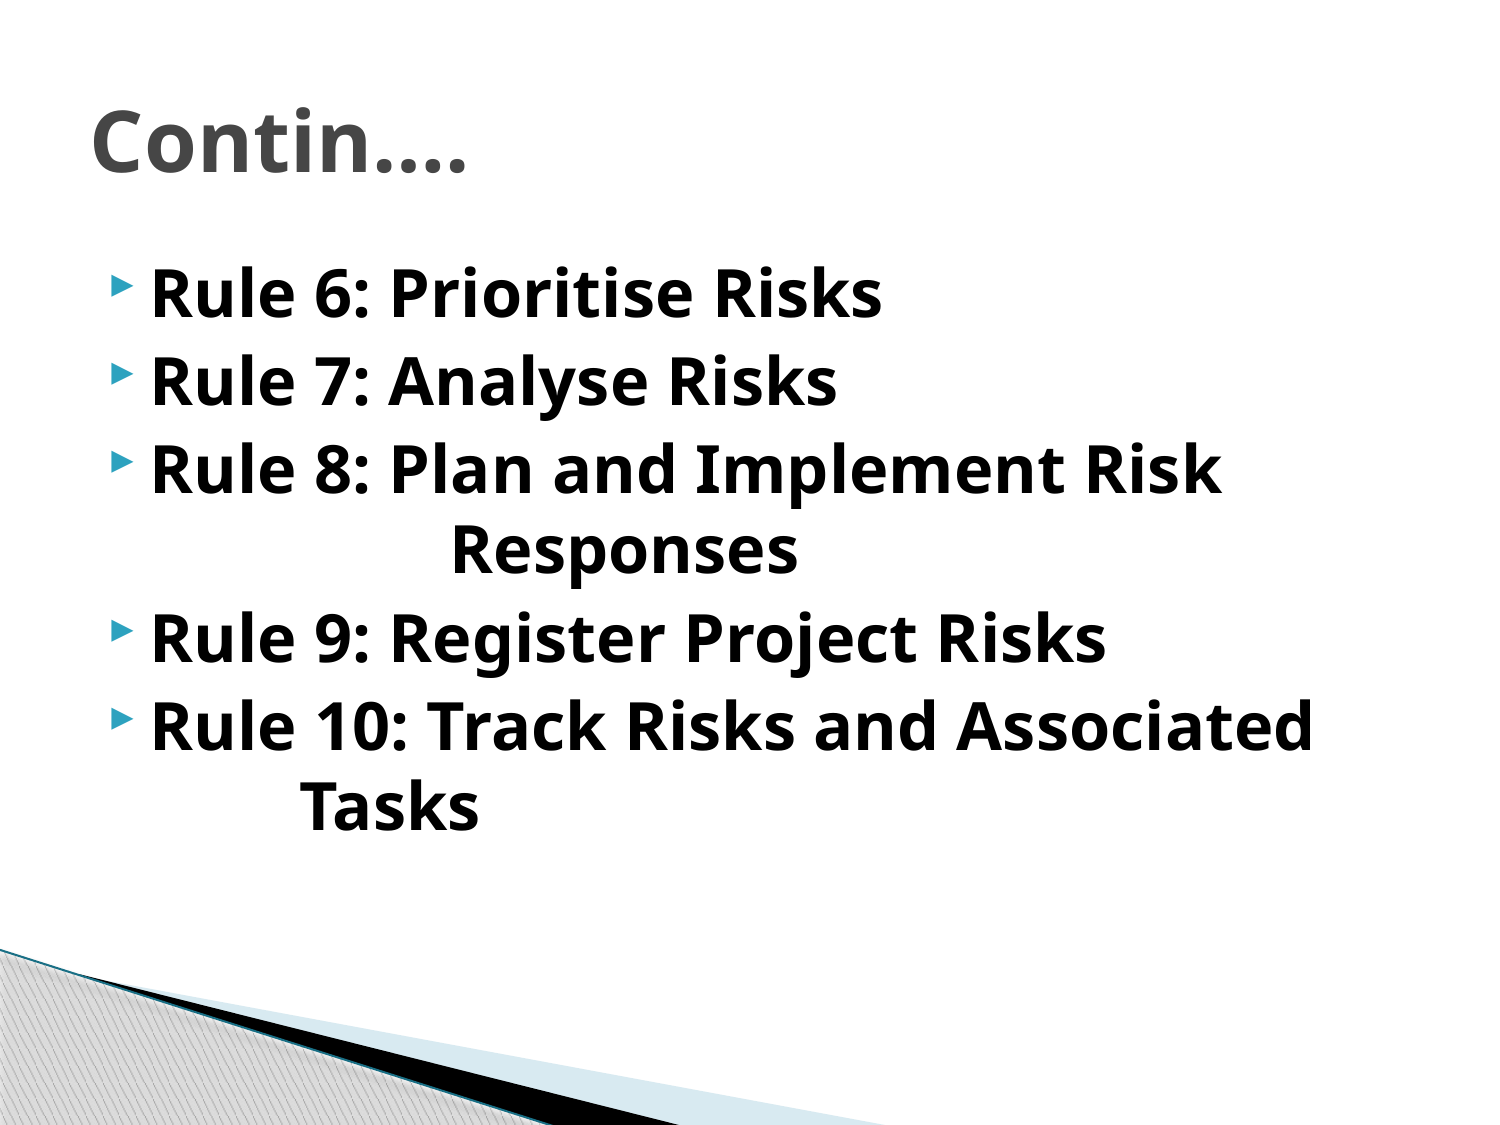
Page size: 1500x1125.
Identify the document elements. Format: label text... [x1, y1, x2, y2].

title Contin…. [75, 45, 1425, 233]
list Rule 6: Prioritise Risks Rule 7: Analyse Risks Rule 8: Plan and Implement Risk Responses Rule 9: Register Project Risks Rule 10: Track Risks and Associated Tasks [75, 243, 1425, 986]
